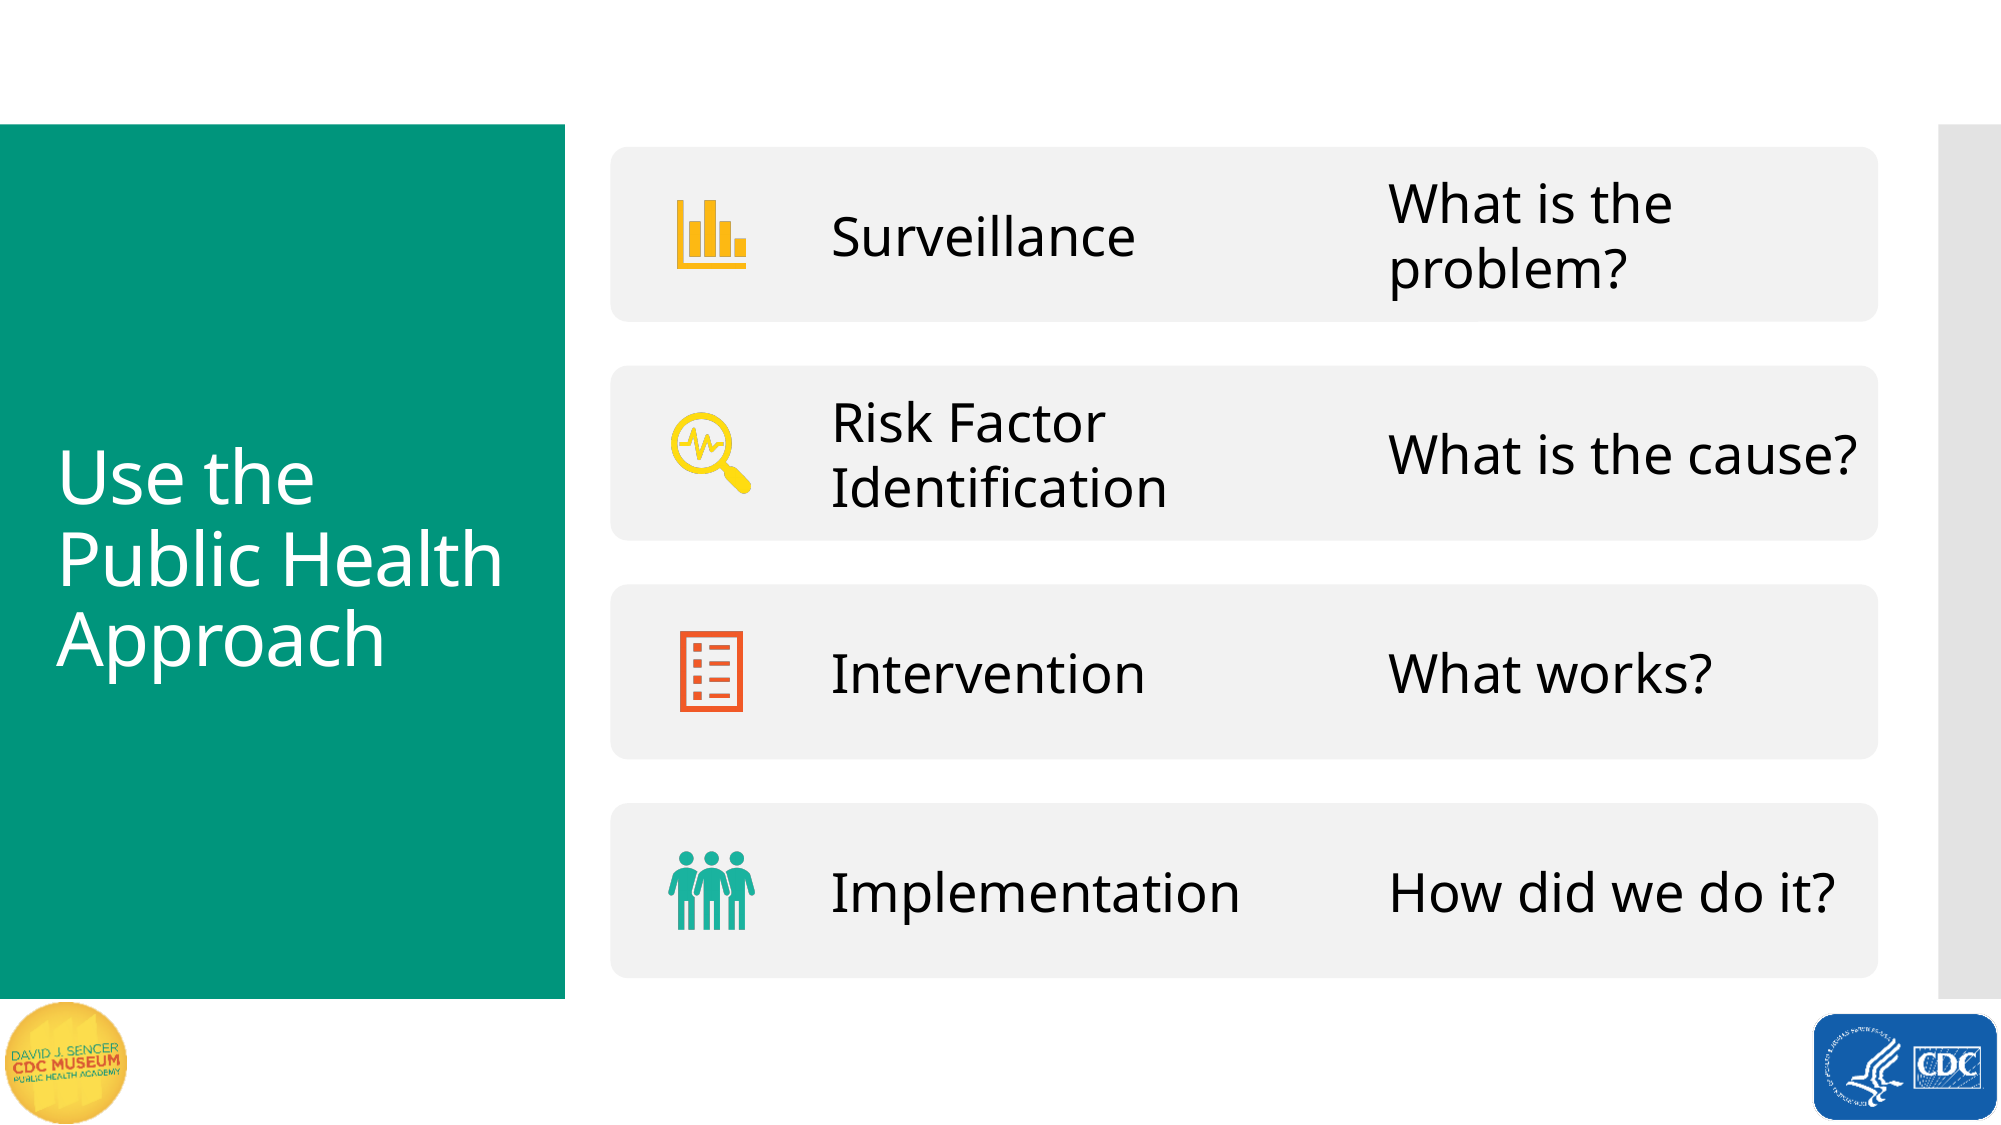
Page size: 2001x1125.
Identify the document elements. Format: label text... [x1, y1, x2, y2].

title Use the Public Health Approach [41, 184, 525, 940]
picture [4, 1002, 127, 1124]
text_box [616, 145, 1885, 980]
picture [1801, 1006, 2000, 1125]
